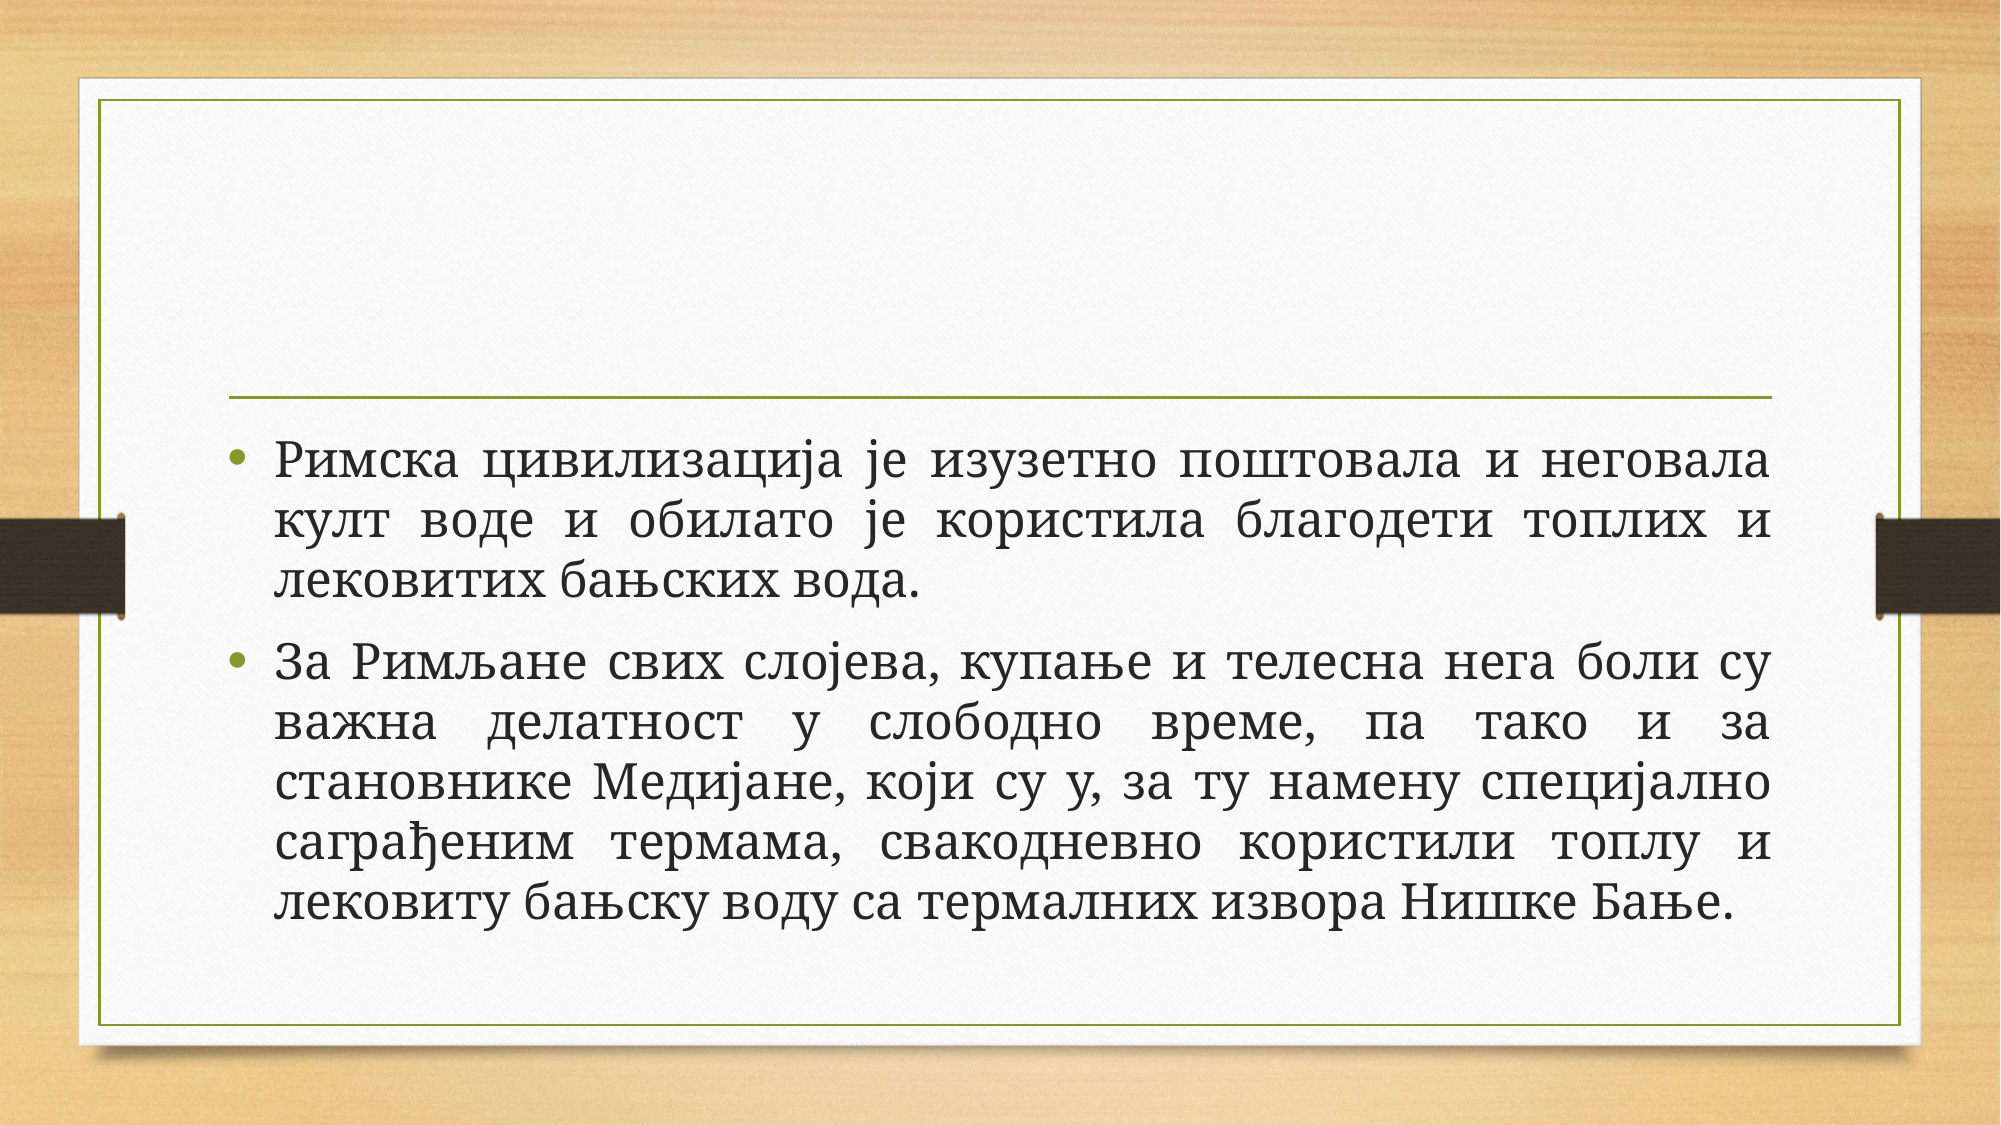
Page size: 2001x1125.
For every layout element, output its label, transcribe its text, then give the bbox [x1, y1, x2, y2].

list Римска цивилизација је изузетно поштовала и неговала култ воде и обилато је користила благодети топлих и лековитих бањских вода. За Римљане свих слојева, купање и телесна нега боли су важна делатност у слободно време, па тако и за становнике Медијане, који су у, за ту намену специјално саграђеним термама, свакодневно користили топлу и лековиту бањску воду са термалних извора Нишке Бање. [212, 419, 1788, 964]
picture [0, 0, 2001, 1125]
